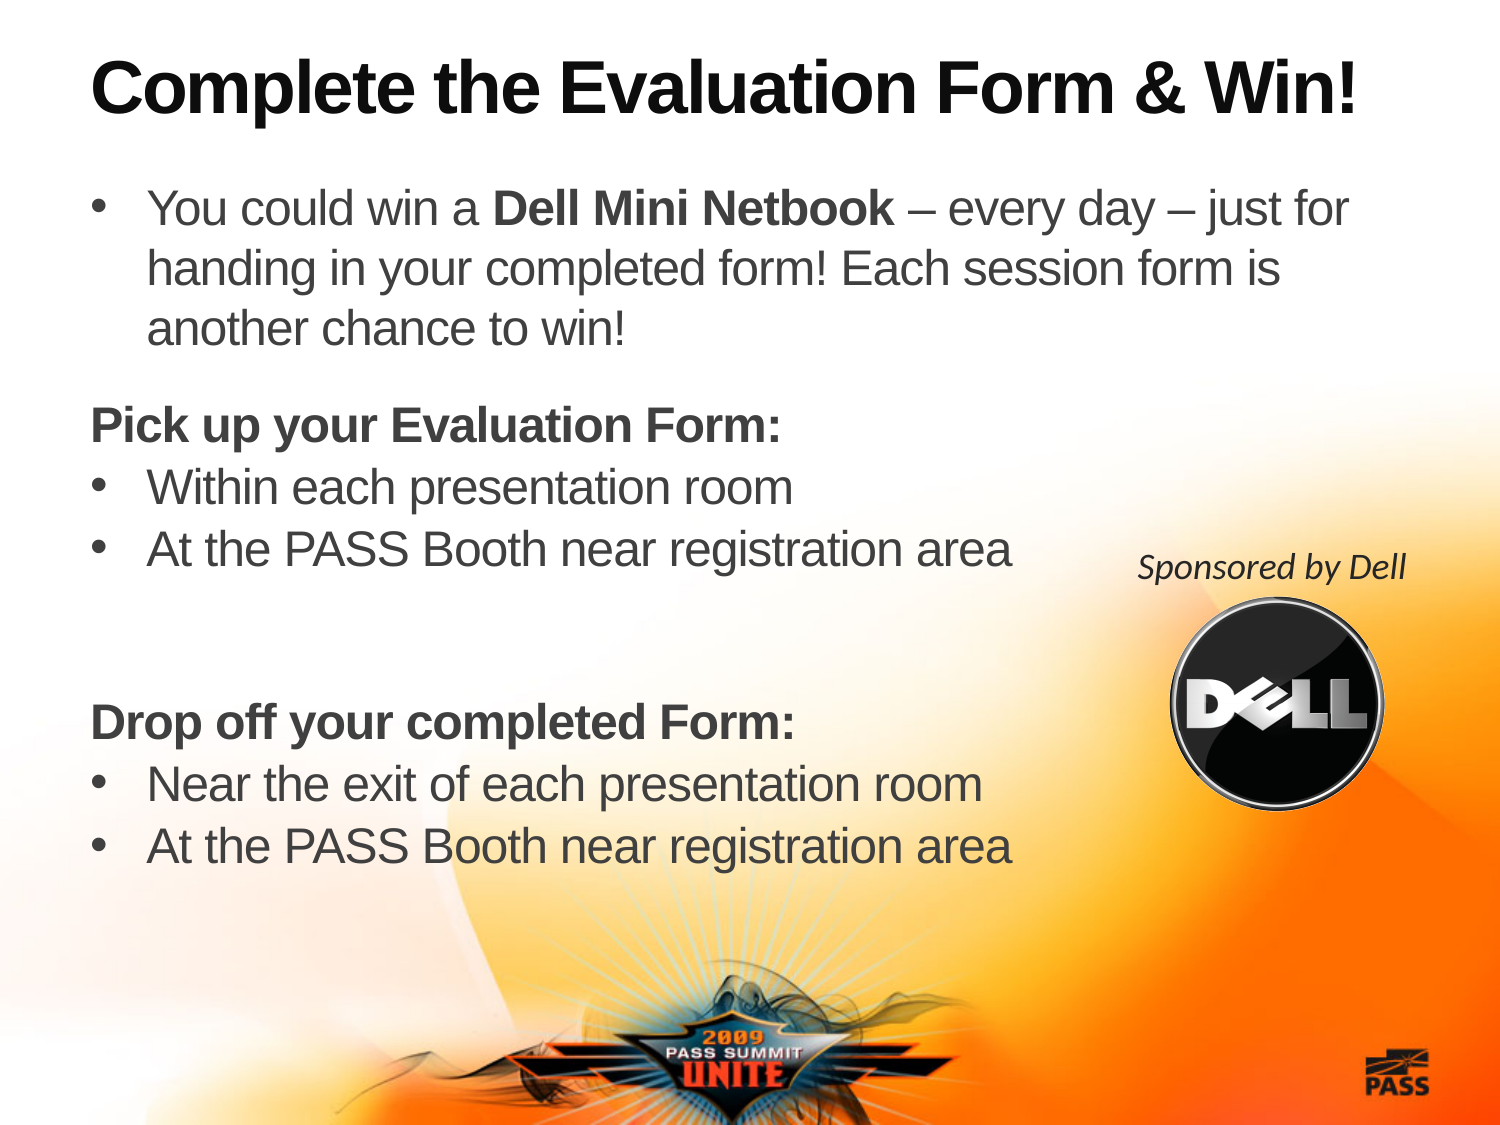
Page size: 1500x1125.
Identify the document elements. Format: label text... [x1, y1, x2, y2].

title Complete the Evaluation Form & Win! [75, 46, 1425, 167]
text_box Sponsored by Dell [1072, 534, 1473, 595]
list You could win a Dell Mini Netbook – every day – just for handing in your completed form! Each session form is another chance to win! Pick up your Evaluation Form: Within each presentation room At the PASS Booth near registration area Drop off your completed Form: Near the exit of each presentation room At the PASS Booth near registration area [75, 167, 1425, 1011]
picture [0, 0, 1500, 1125]
